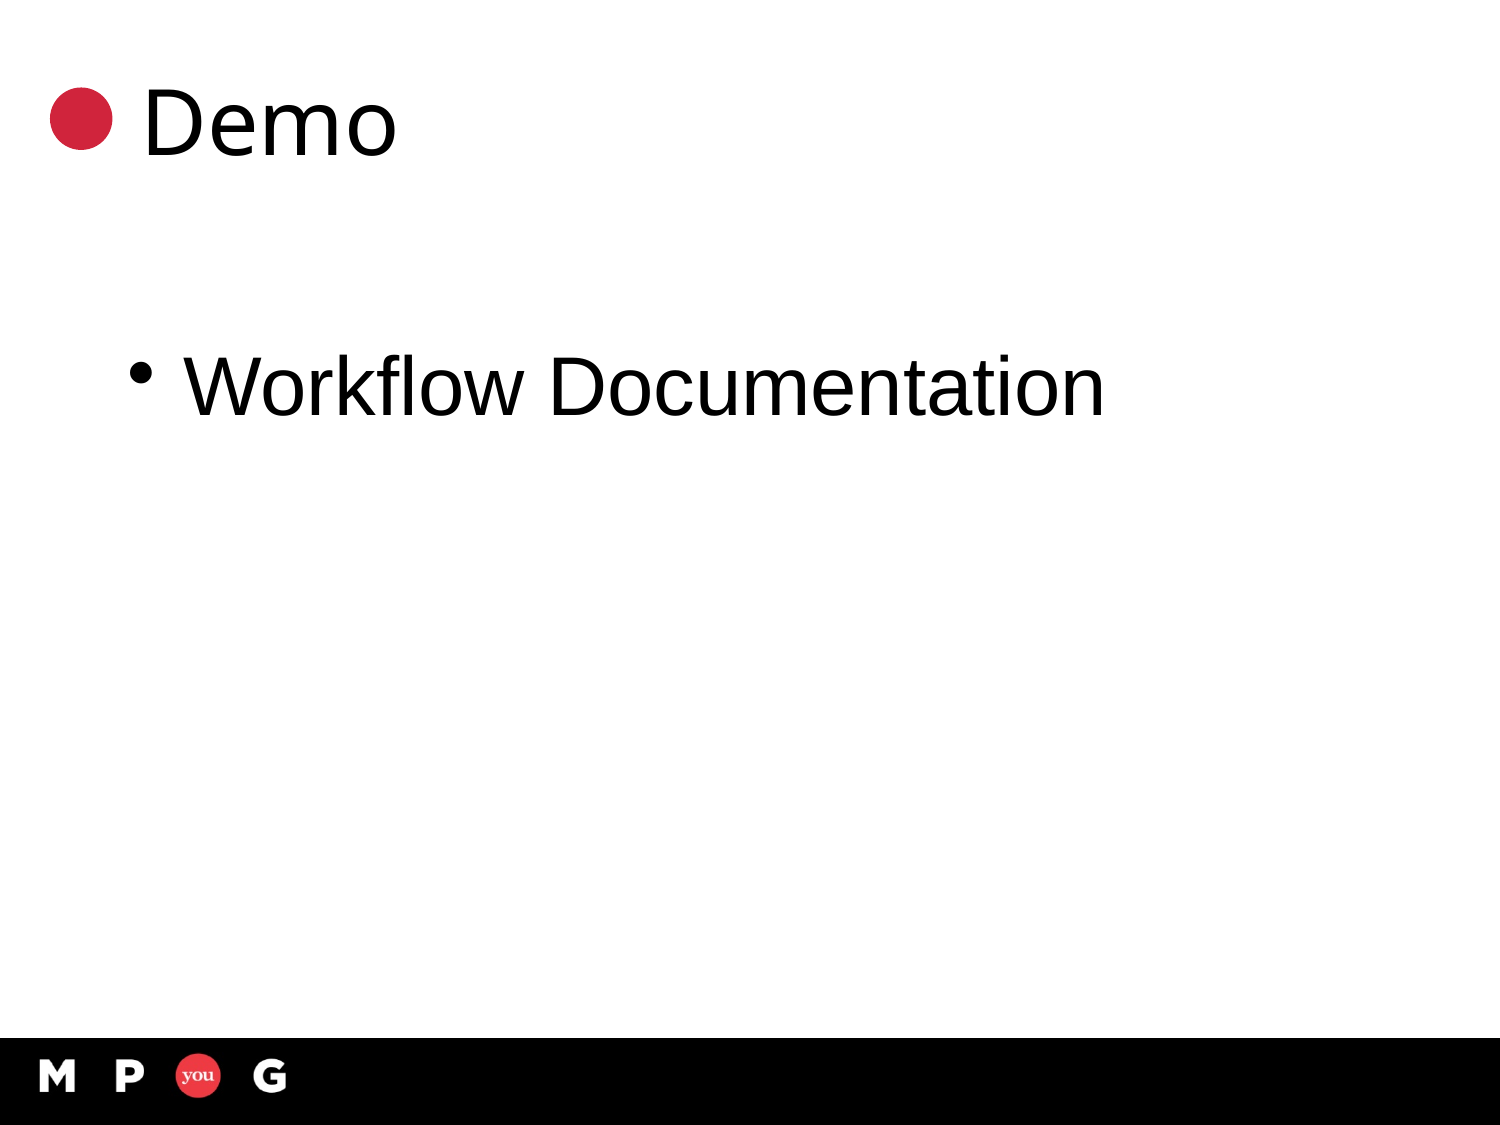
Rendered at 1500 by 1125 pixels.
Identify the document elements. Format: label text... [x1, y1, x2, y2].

list Workflow Documentation [112, 324, 1388, 1001]
title Demo [124, 24, 1438, 213]
picture [37, 1052, 288, 1100]
